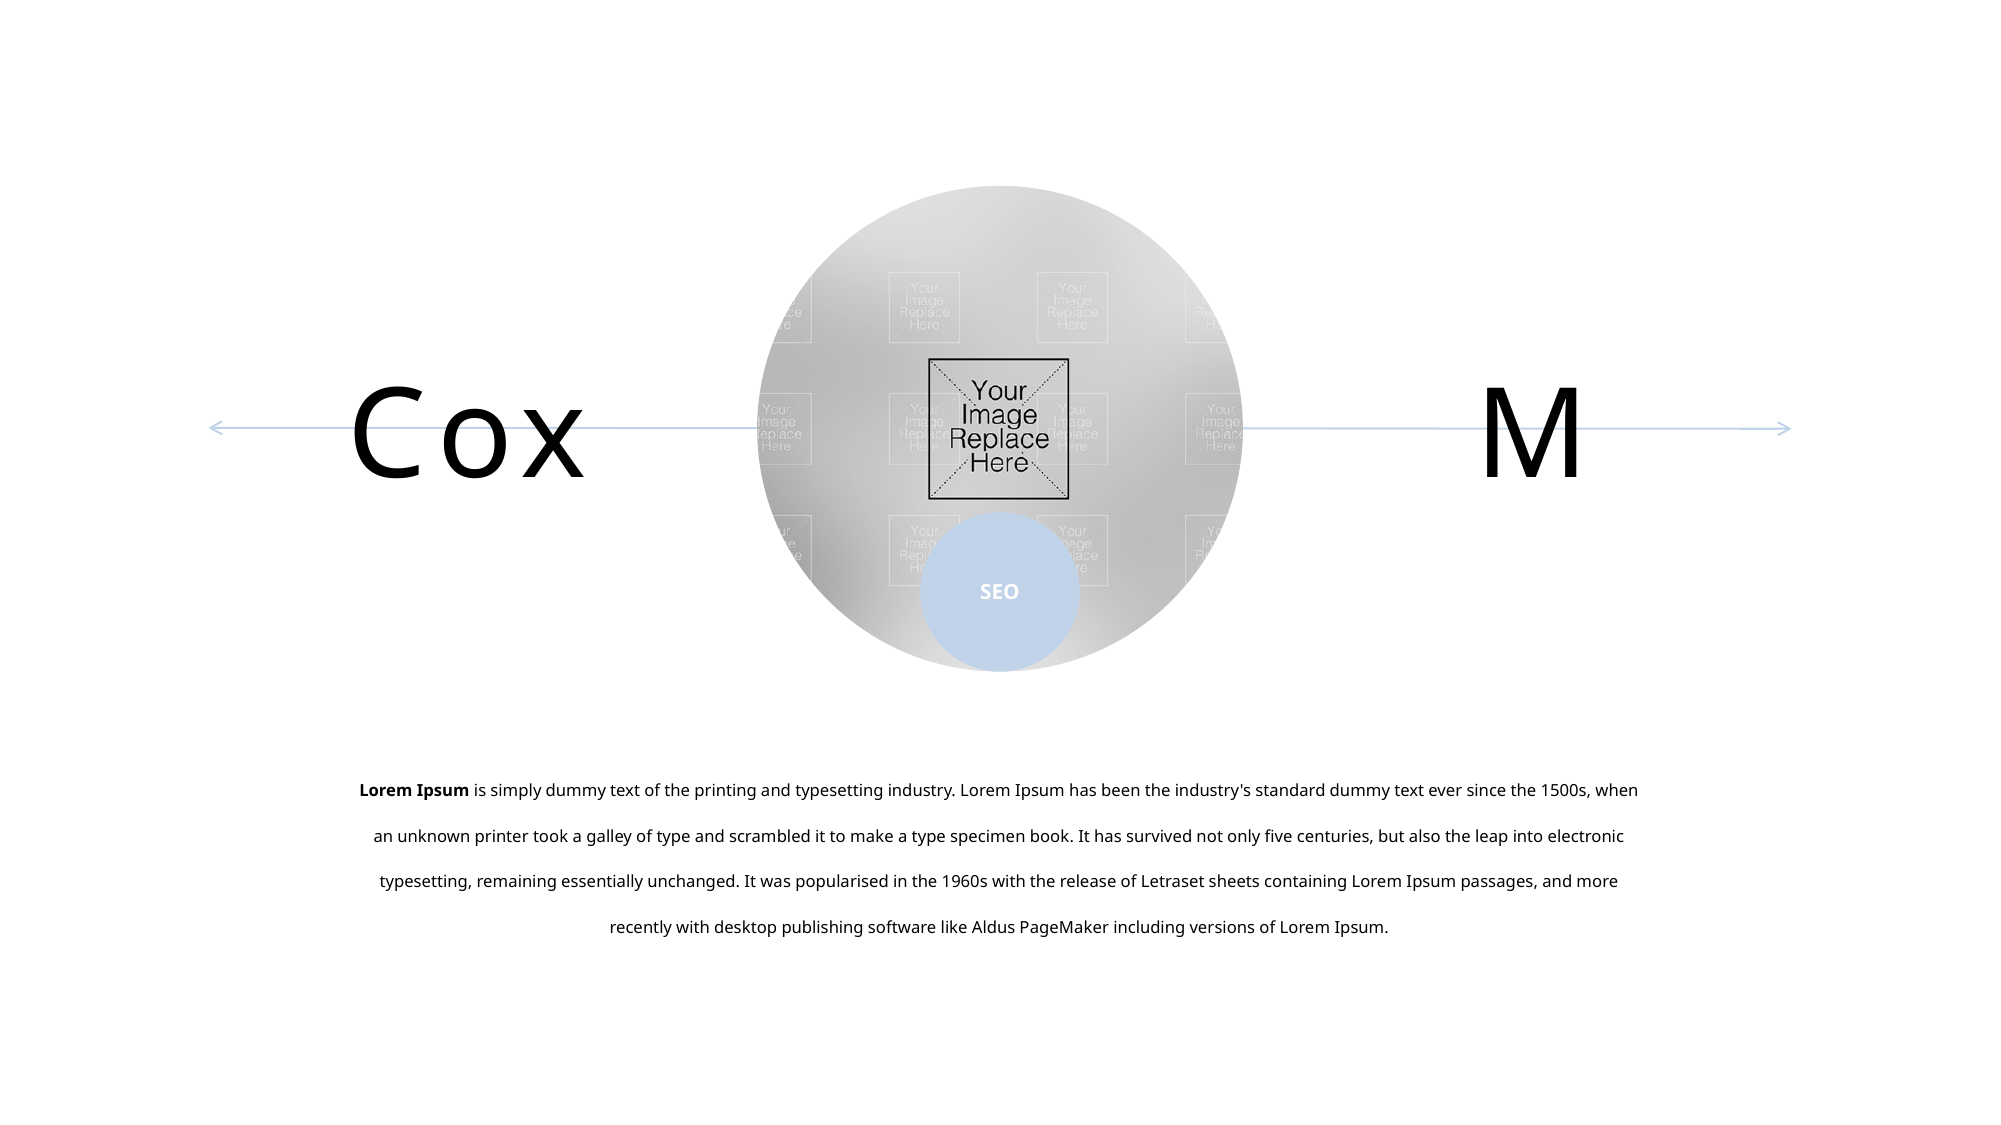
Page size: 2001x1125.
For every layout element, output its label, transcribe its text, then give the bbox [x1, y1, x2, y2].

picture [757, 185, 1243, 672]
text_box M [1273, 345, 1792, 428]
text_box Lorem Ipsum is simply dummy text of the printing and typesetting industry. Lorem Ipsum has been the industry's standard dummy text ever since the 1500s, when an unknown printer took a galley of type and scrambled it to make a type specimen book. It has survived not only five centuries, but also the leap into electronic typesetting, remaining essentially unchanged. It was popularised in the 1960s with the release of Letraset sheets containing Lorem Ipsum passages, and more recently with desktop publishing software like Aldus PageMaker including versions of Lorem Ipsum. [341, 746, 1659, 945]
text_box Cox [208, 429, 727, 511]
text_box M [1273, 429, 1792, 511]
text_box Cox [208, 345, 727, 428]
